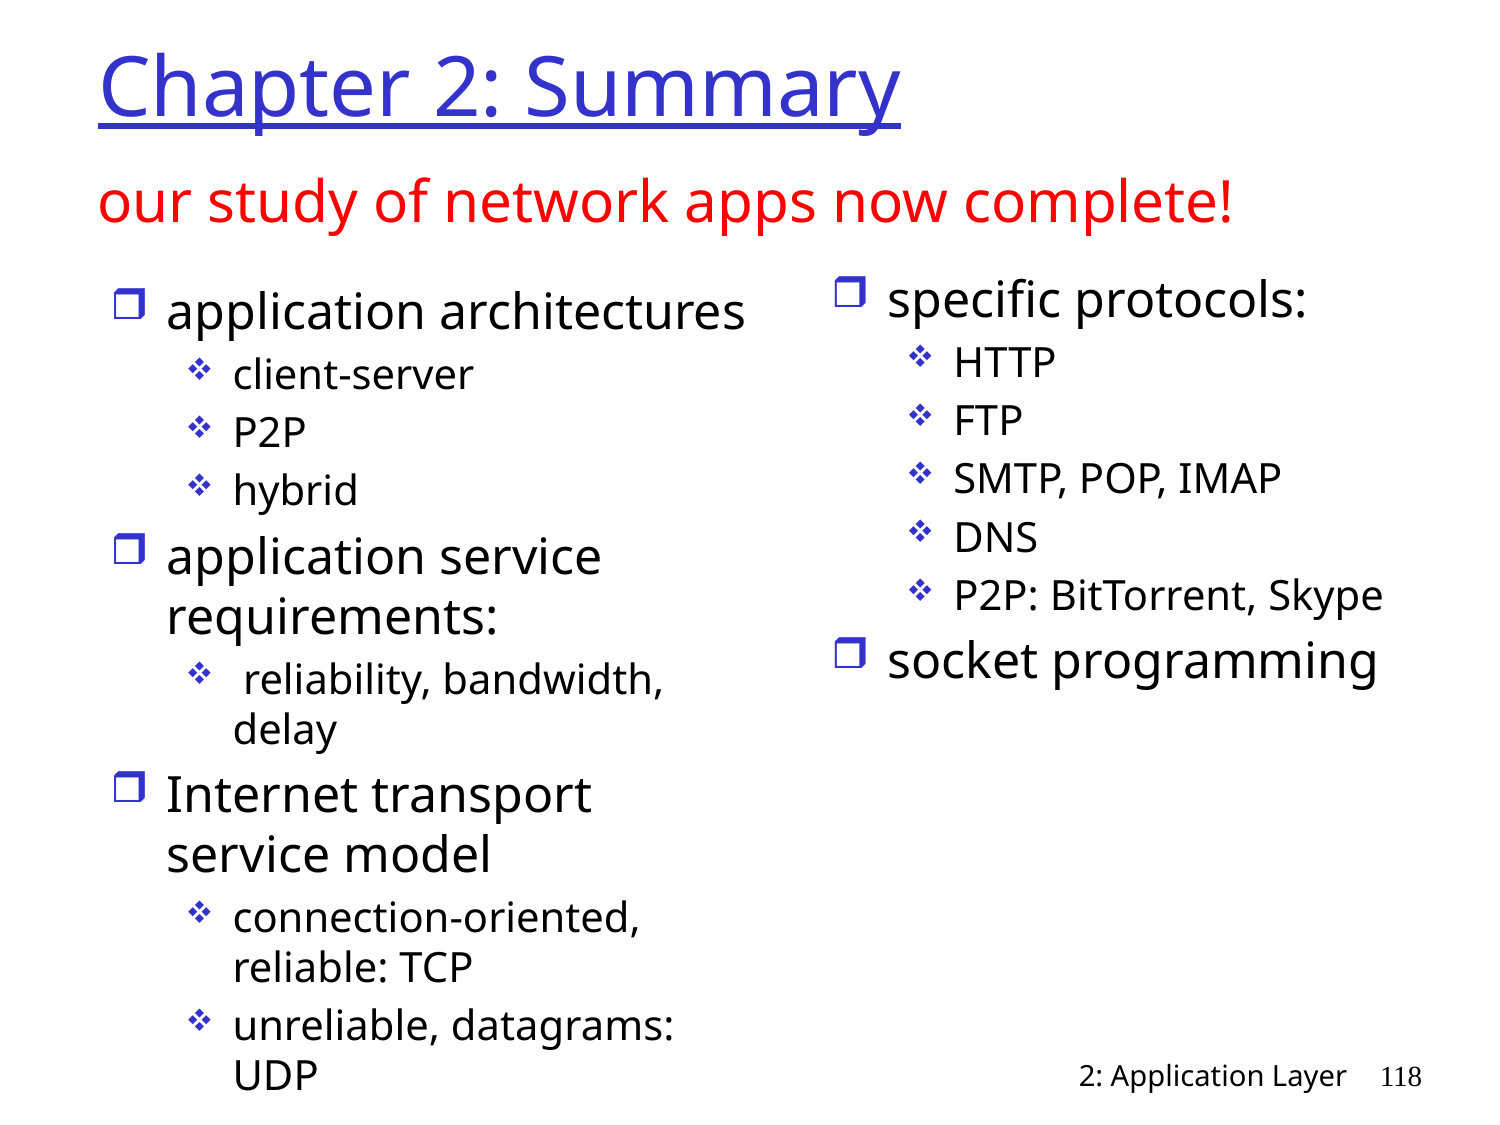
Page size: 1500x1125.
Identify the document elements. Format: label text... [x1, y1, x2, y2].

slide_number 118 [1362, 1049, 1438, 1125]
title Chapter 2: Summary [82, 0, 1359, 167]
list application architectures client-server P2P hybrid application service requirements: reliability, bandwidth, delay Internet transport service model connection-oriented, reliable: TCP unreliable, datagrams: UDP [95, 271, 781, 875]
list our study of network apps now complete! [81, 155, 1326, 268]
text_box specific protocols: HTTP FTP SMTP, POP, IMAP DNS P2P: BitTorrent, Skype socket programming [816, 259, 1467, 863]
footer 2: Application Layer [887, 1049, 1362, 1125]
